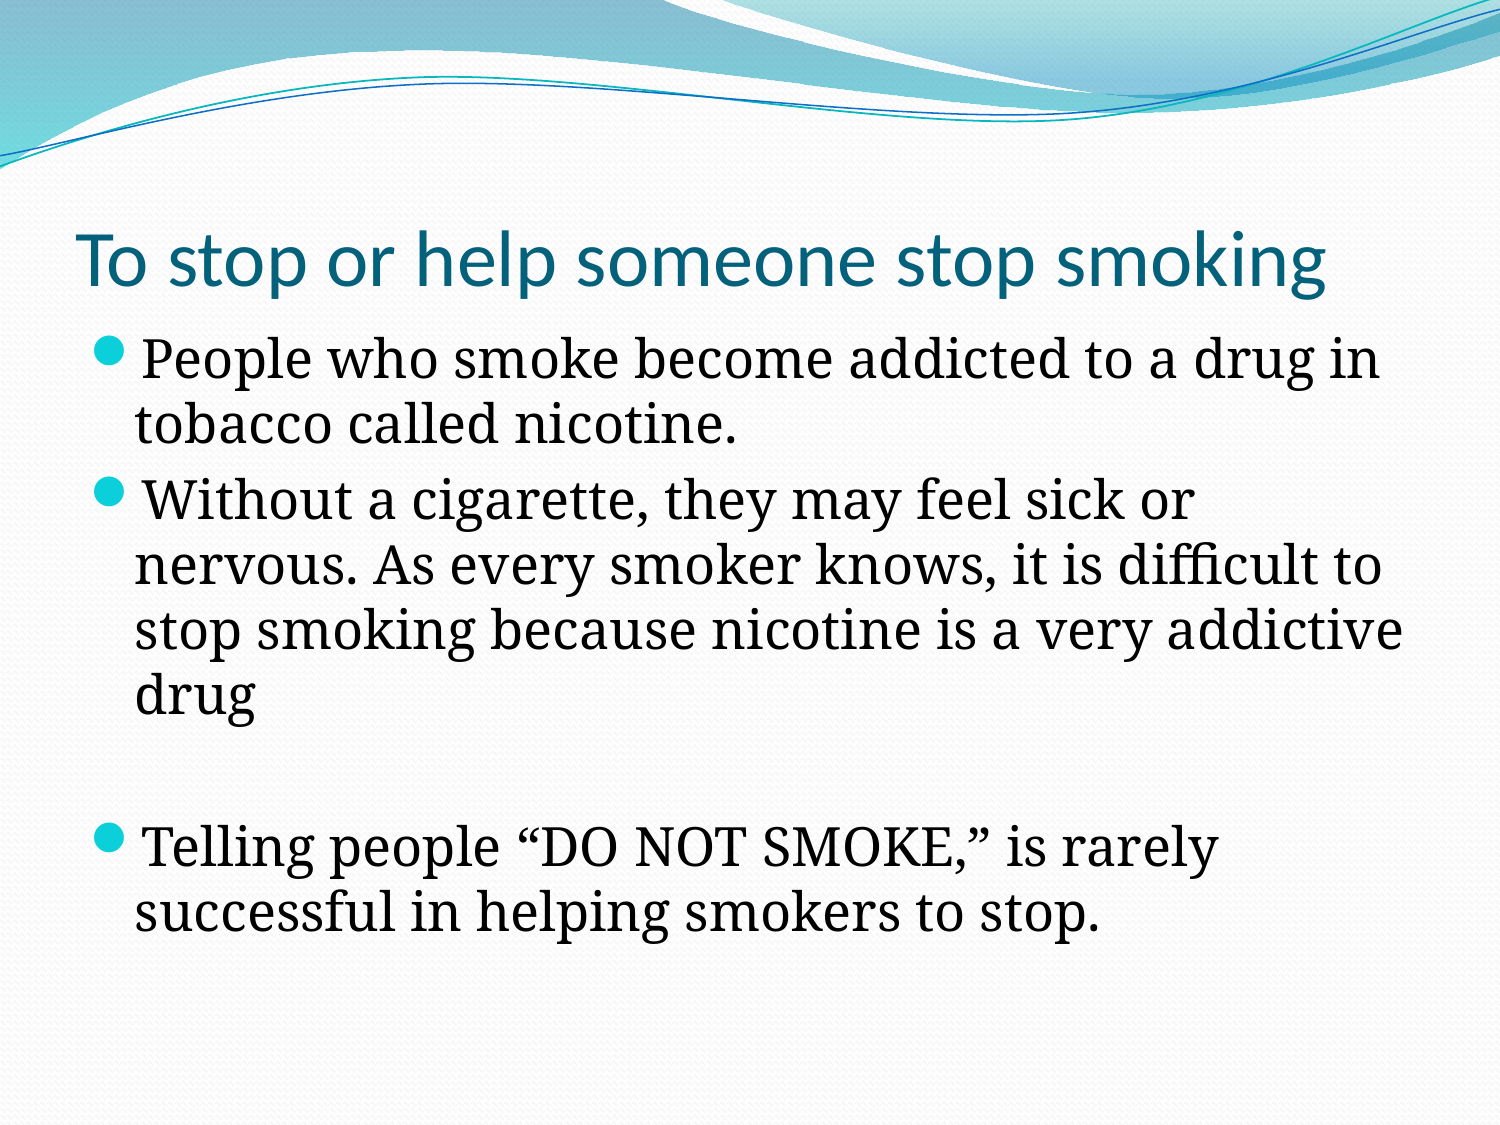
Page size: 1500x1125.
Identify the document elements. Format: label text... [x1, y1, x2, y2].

list People who smoke become addicted to a drug in tobacco called nicotine. Without a cigarette, they may feel sick or nervous. As every smoker knows, it is difficult to stop smoking because nicotine is a very addictive drug Telling people “DO NOT SMOKE,” is rarely successful in helping smokers to stop. [75, 317, 1425, 1038]
title To stop or help someone stop smoking [75, 115, 1425, 303]
